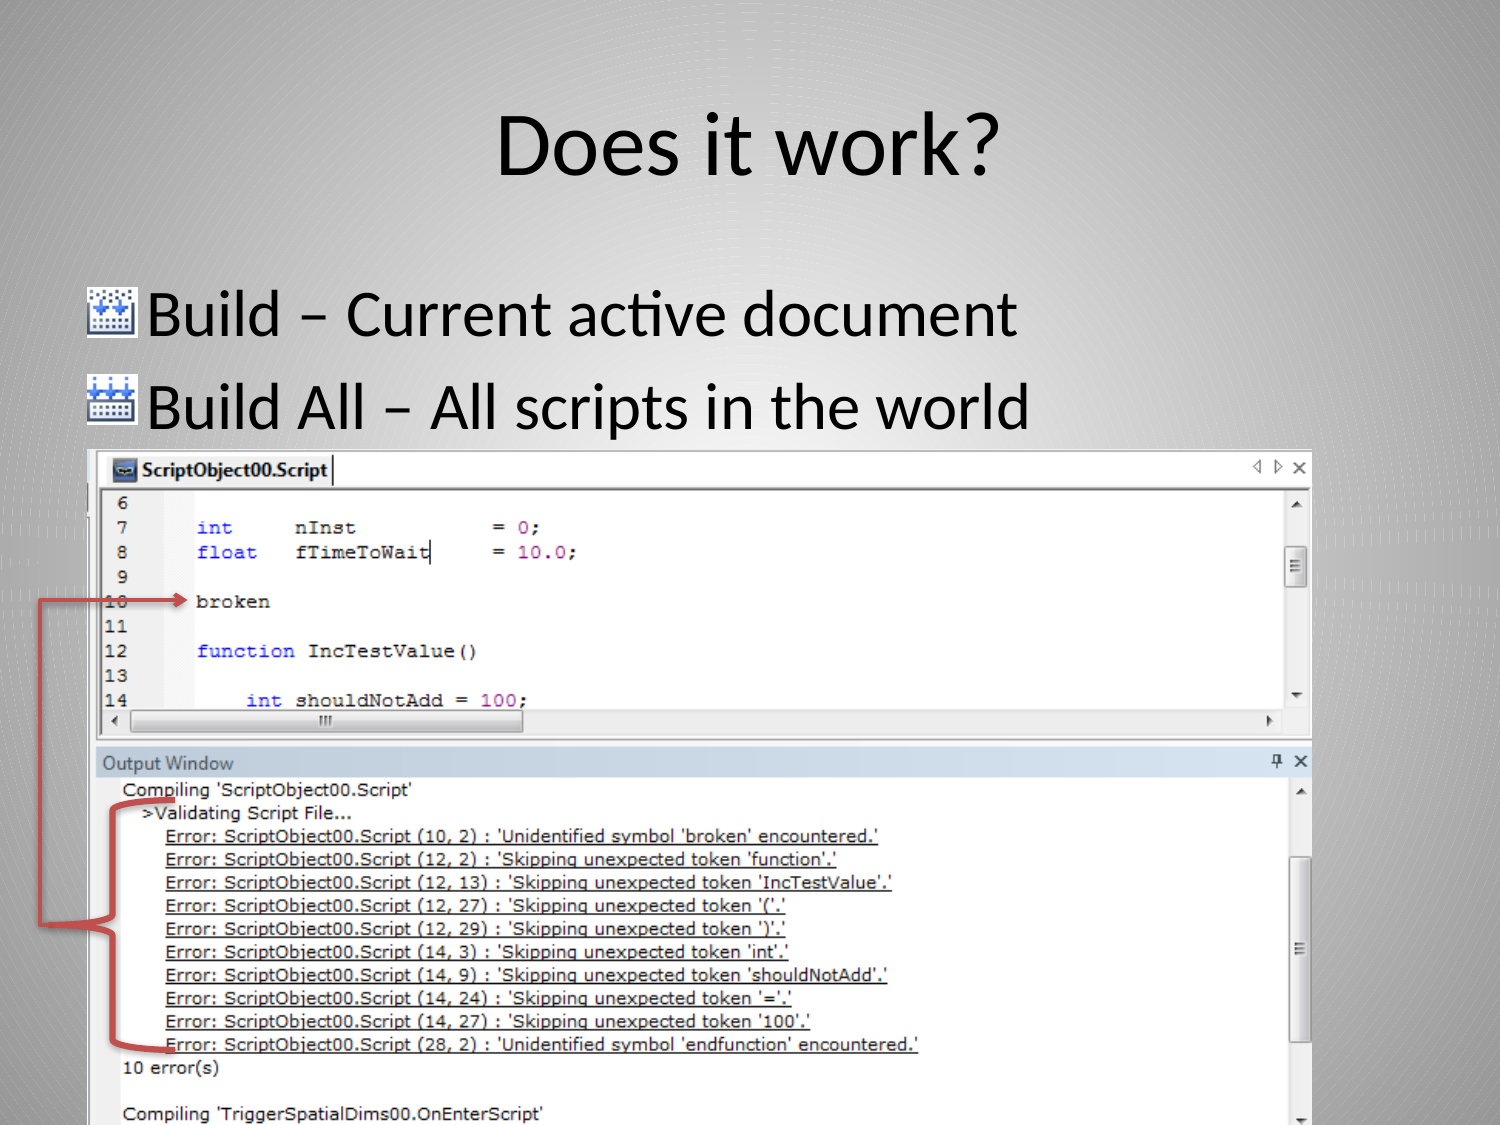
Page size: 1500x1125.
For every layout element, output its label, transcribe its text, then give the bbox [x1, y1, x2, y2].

list Build – Current active document Build All – All scripts in the world [75, 262, 1425, 1005]
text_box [49, 599, 188, 926]
picture [87, 287, 138, 338]
picture [87, 374, 138, 426]
title Does it work? [75, 45, 1425, 233]
picture [87, 449, 1312, 1125]
